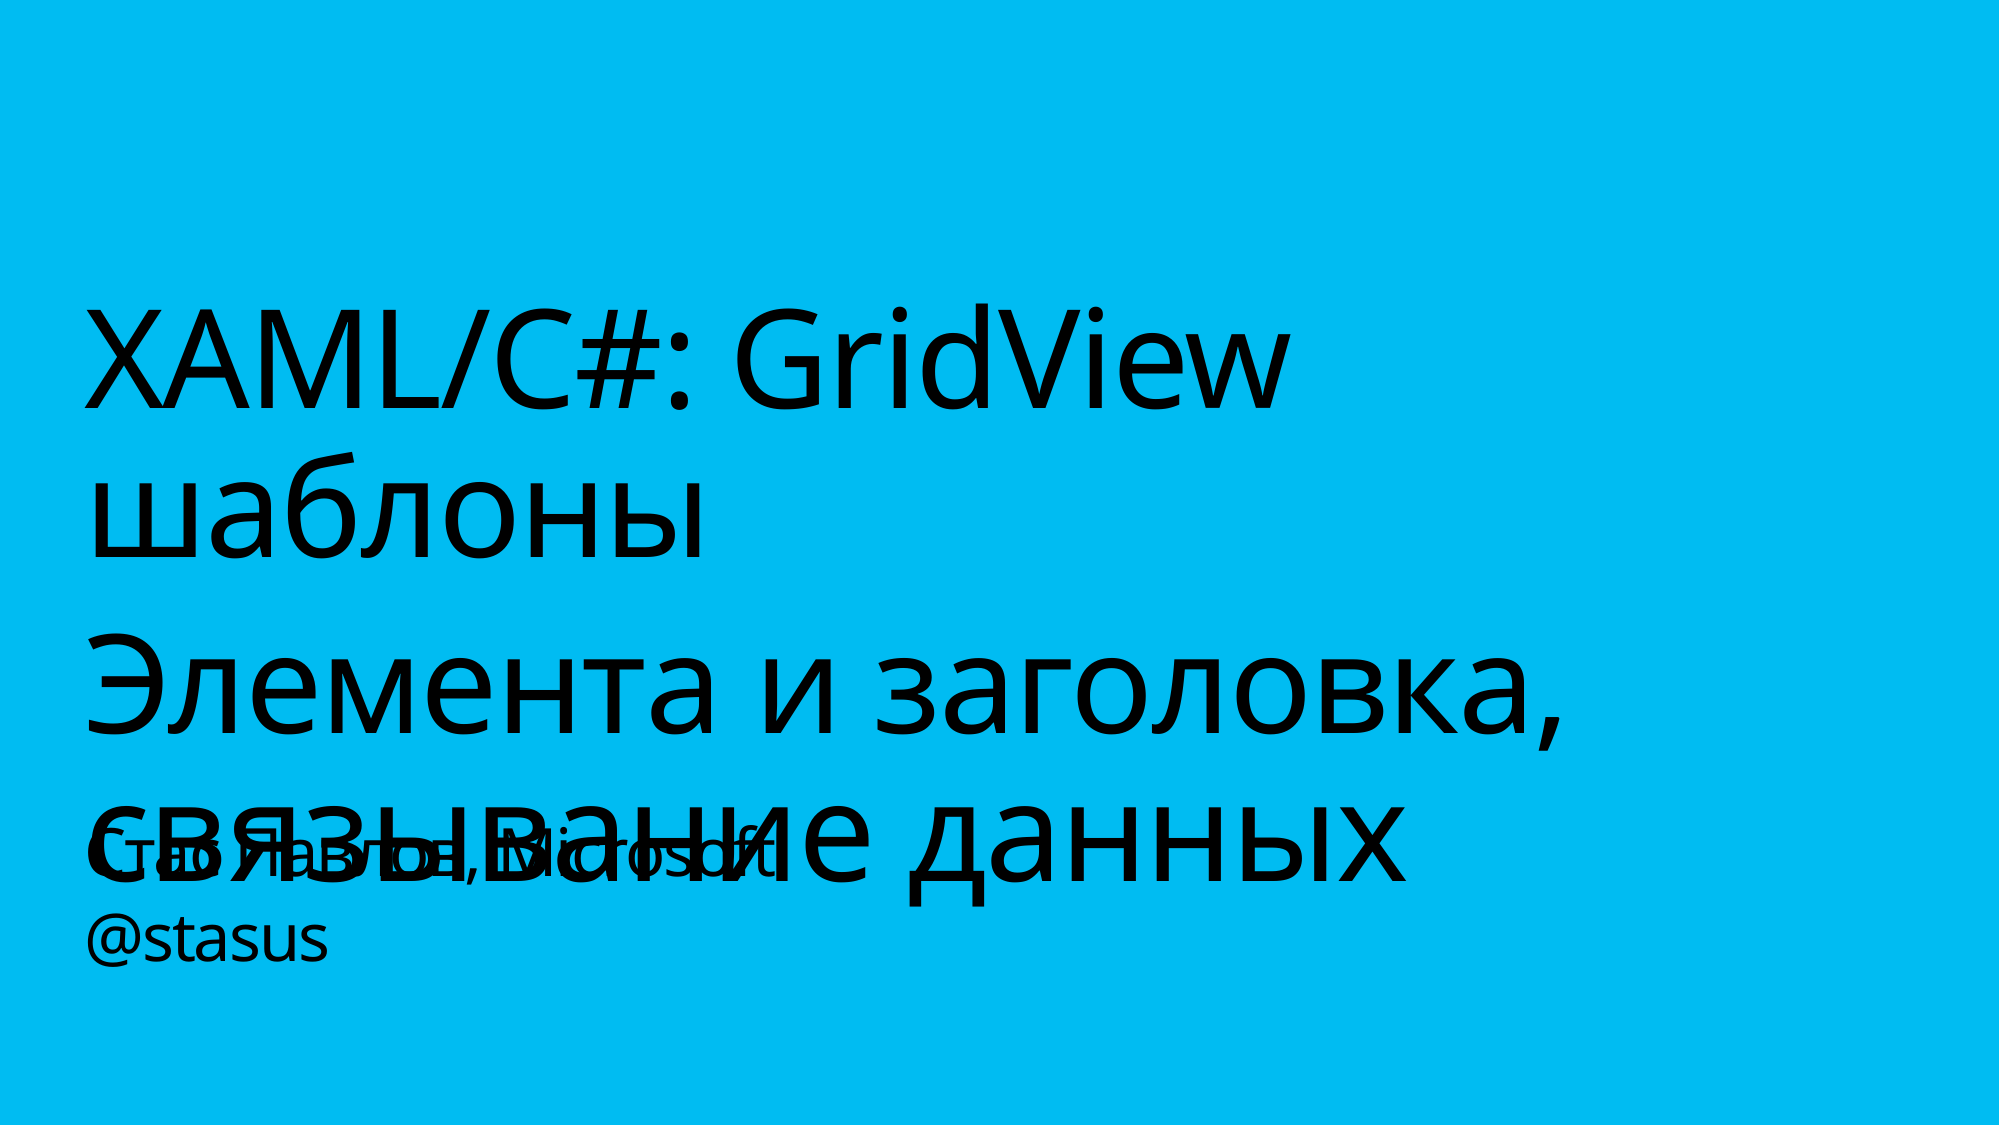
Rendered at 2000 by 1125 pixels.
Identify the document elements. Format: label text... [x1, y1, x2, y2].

picture [935, 809, 972, 819]
picture [311, 807, 359, 819]
picture [238, 809, 292, 819]
picture [639, 809, 648, 819]
picture [1244, 809, 1253, 819]
picture [1210, 809, 1220, 819]
picture [1002, 807, 1047, 819]
picture [487, 809, 542, 819]
picture [691, 809, 701, 819]
picture [1158, 809, 1167, 819]
picture [1315, 809, 1325, 880]
picture [1342, 809, 1403, 880]
picture [101, 807, 143, 819]
picture [568, 807, 613, 819]
picture [768, 809, 786, 819]
list Стас Павлов, Microsoft @stasus [84, 819, 1317, 981]
picture [382, 809, 391, 819]
picture [1125, 809, 1135, 819]
picture [724, 809, 733, 819]
picture [161, 809, 216, 819]
picture [1073, 809, 1082, 819]
picture [453, 809, 463, 819]
picture [815, 807, 861, 819]
list XAML/C#: GridView шаблоны Элемента и заголовка, связывание данных [84, 290, 1926, 774]
